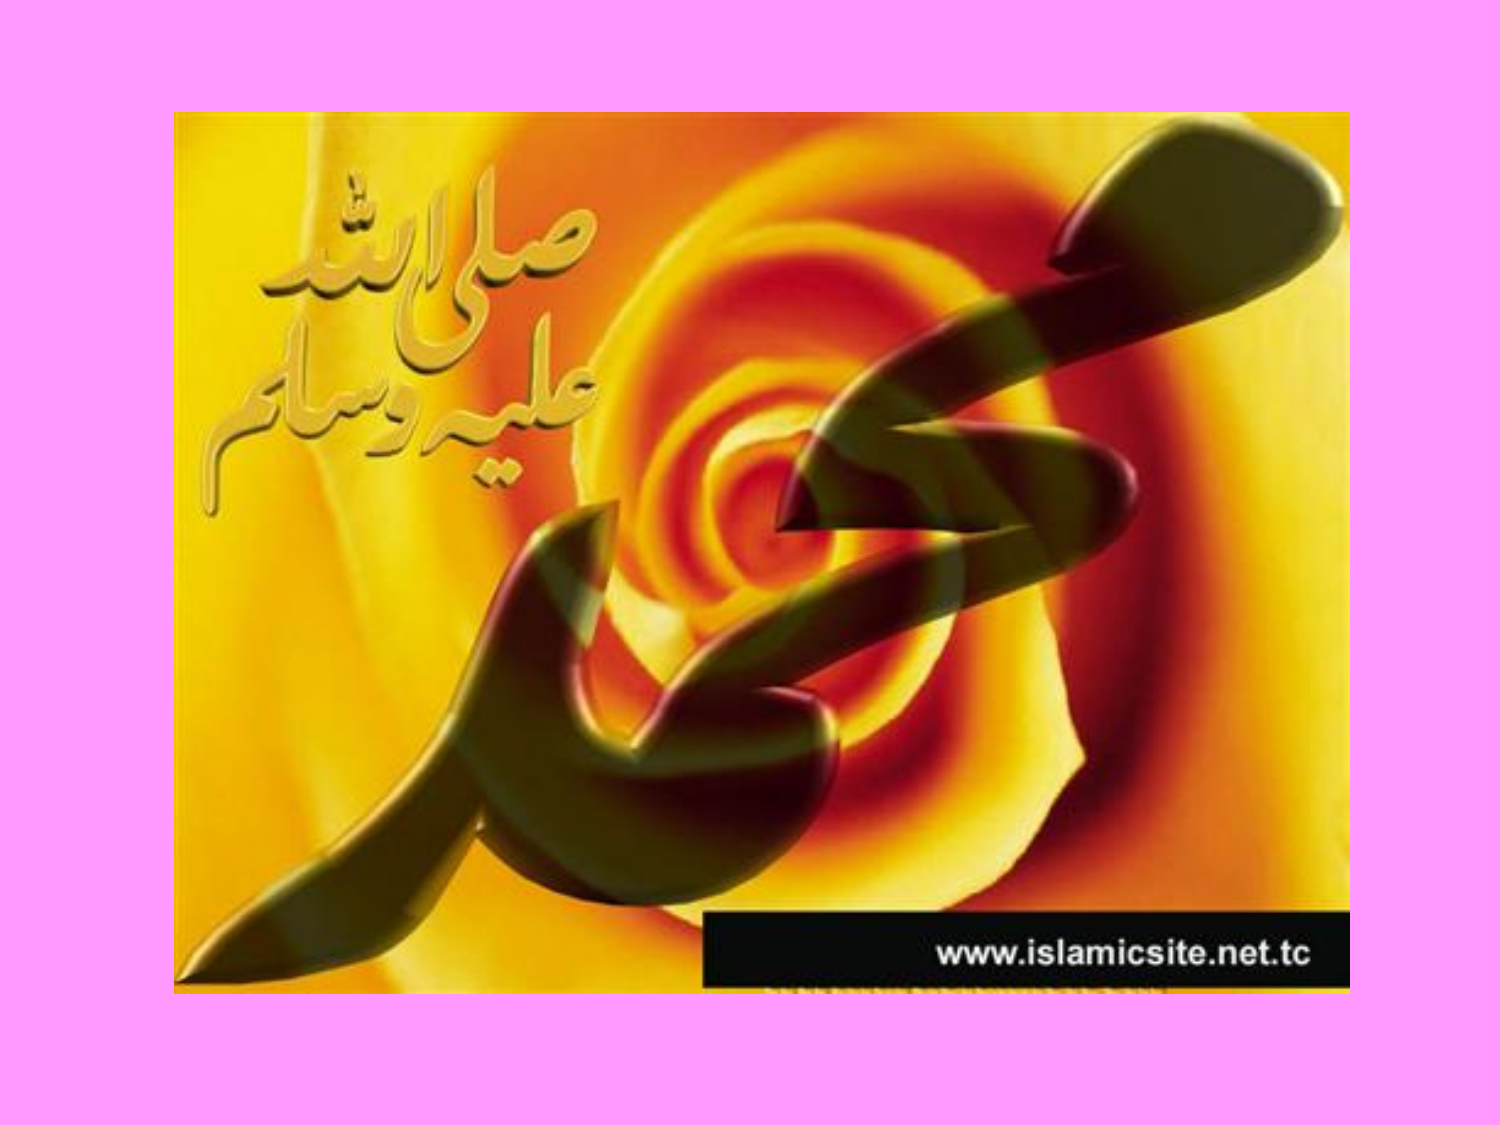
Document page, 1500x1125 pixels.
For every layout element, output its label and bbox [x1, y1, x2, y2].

picture [174, 112, 1351, 994]
